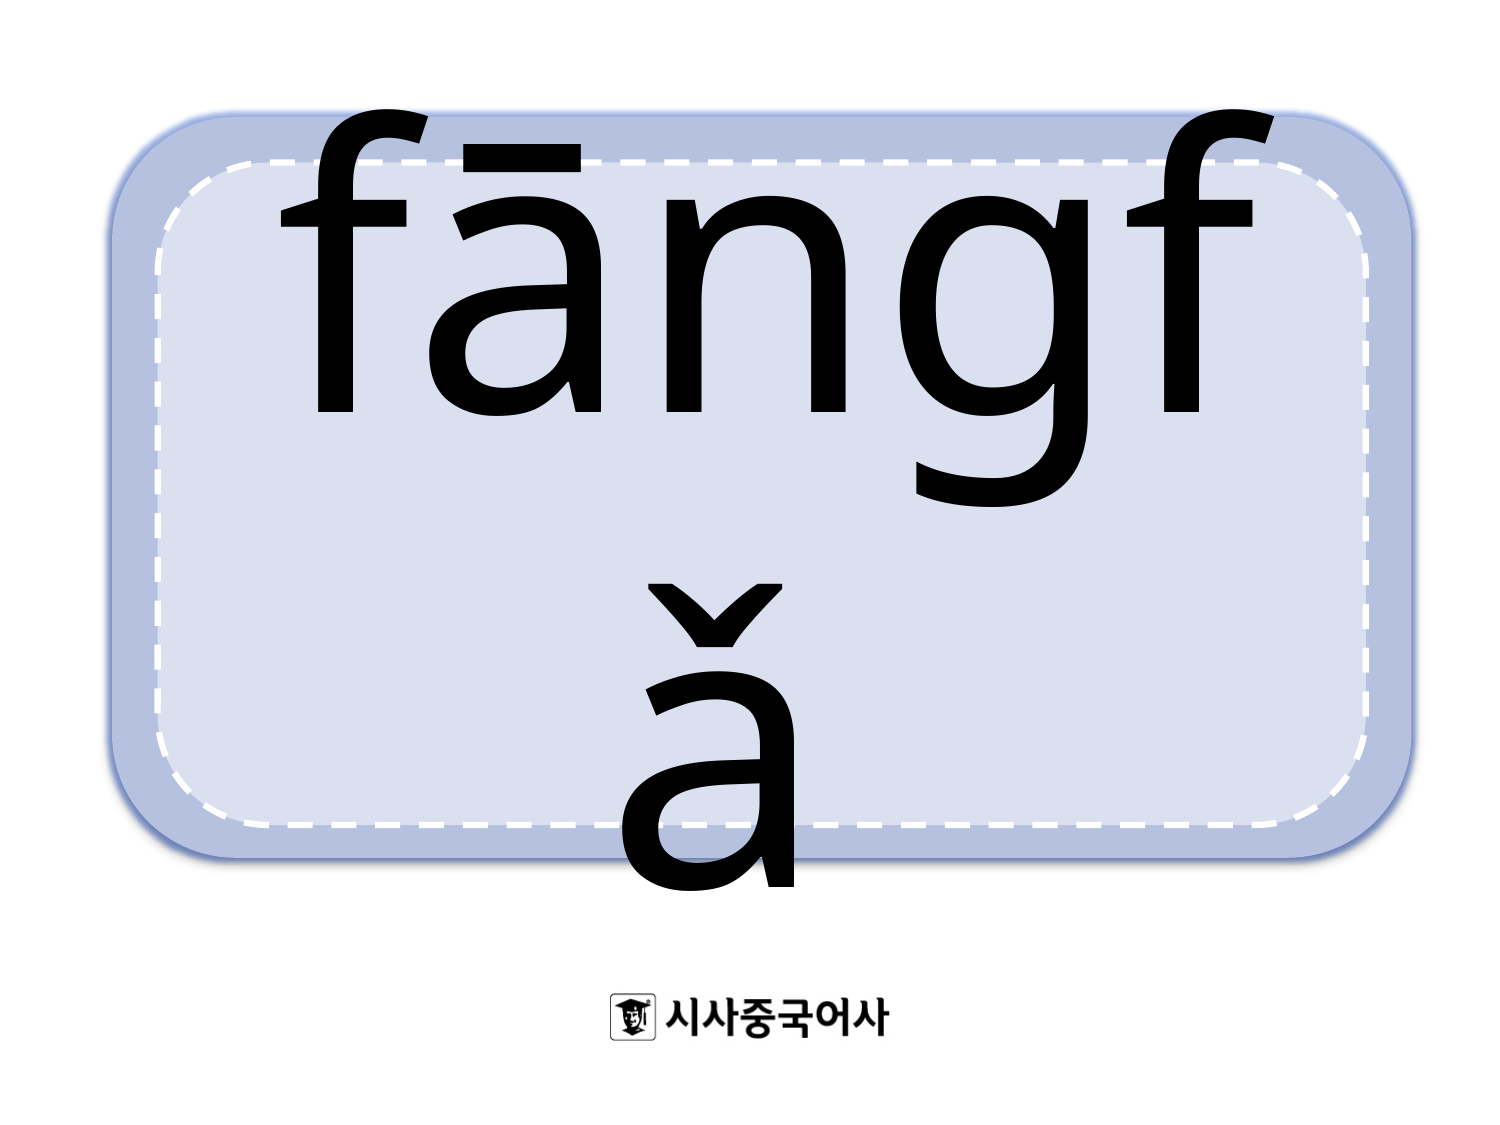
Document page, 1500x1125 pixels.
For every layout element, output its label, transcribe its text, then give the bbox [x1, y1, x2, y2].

picture [602, 987, 898, 1047]
text_box fāngfǎ [162, 160, 1371, 824]
